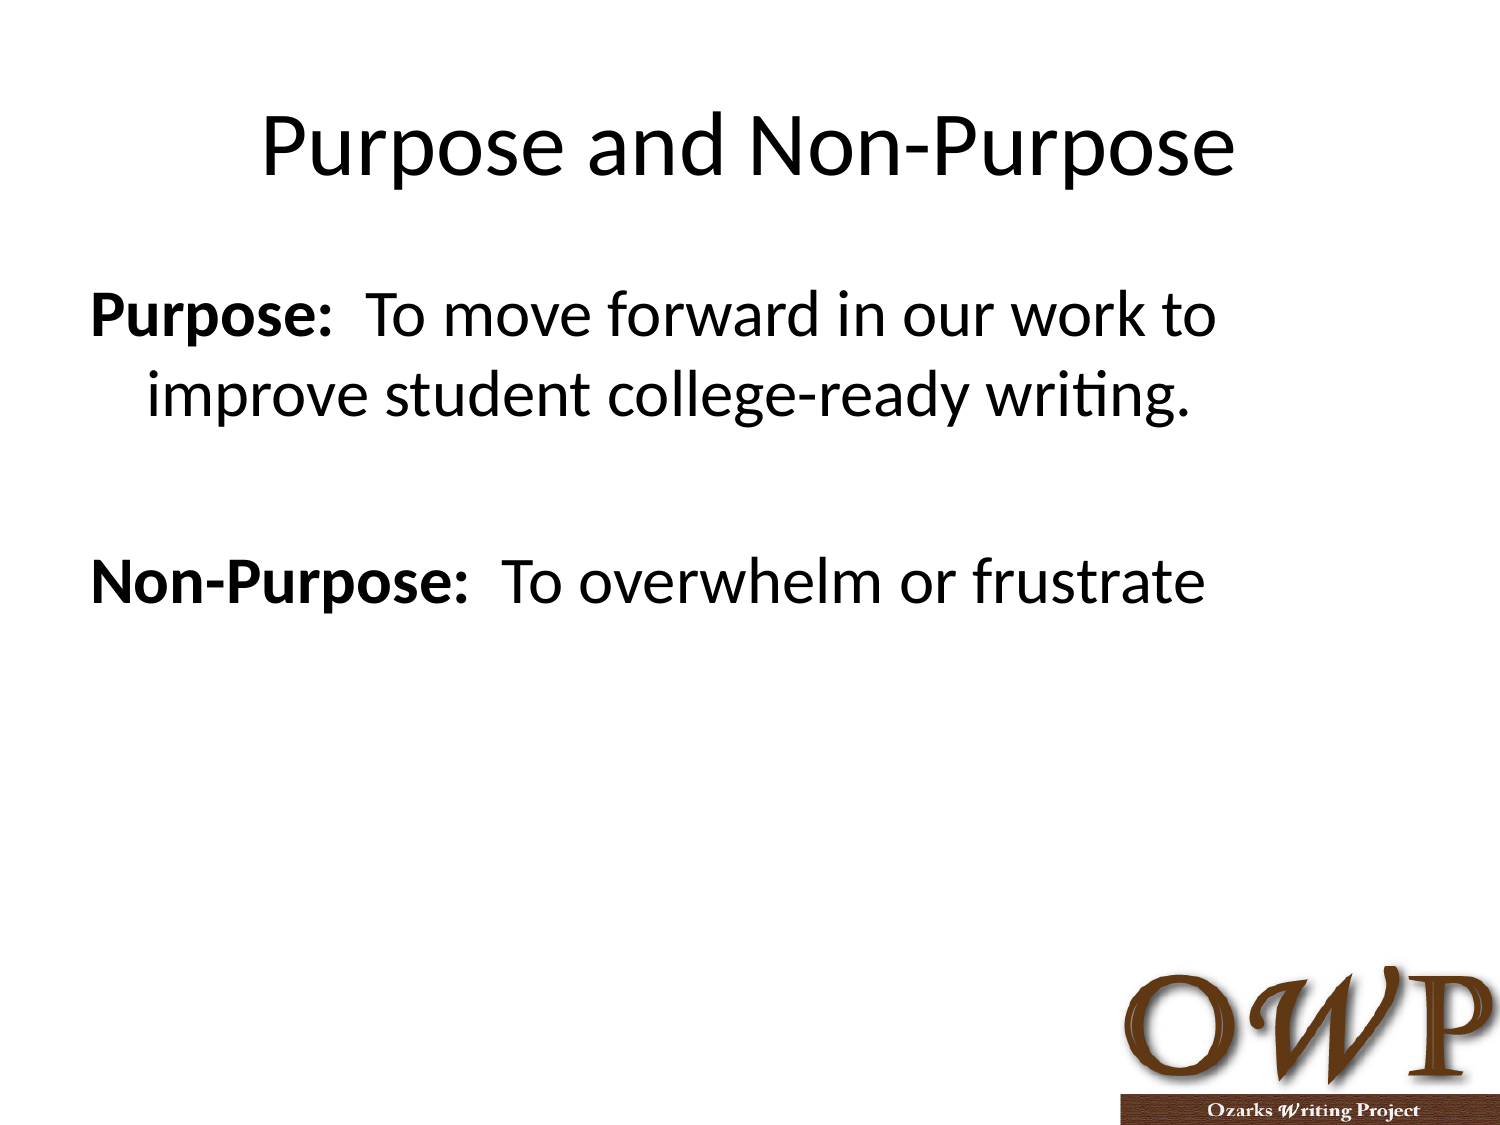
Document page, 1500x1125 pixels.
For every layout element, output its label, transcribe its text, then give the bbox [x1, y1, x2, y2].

list Purpose: To move forward in our work to improve student college-ready writing. Non-Purpose: To overwhelm or frustrate [74, 262, 1426, 1006]
picture [1120, 957, 1500, 1125]
title Purpose and Non-Purpose [74, 44, 1426, 233]
